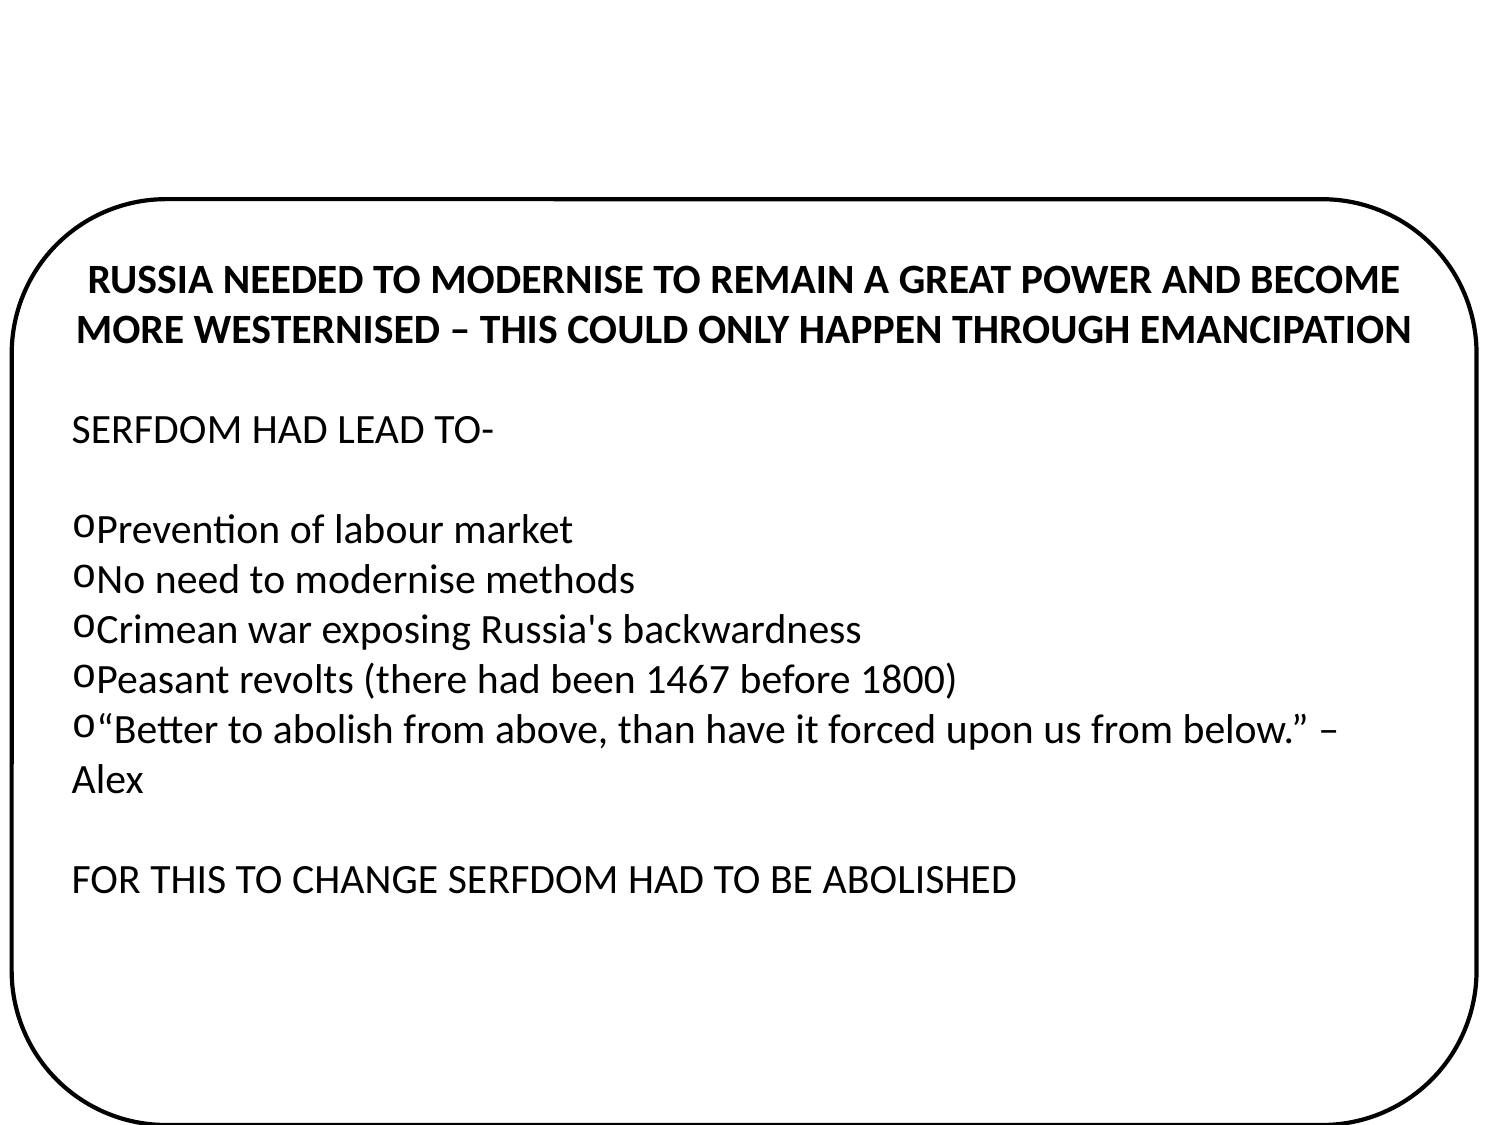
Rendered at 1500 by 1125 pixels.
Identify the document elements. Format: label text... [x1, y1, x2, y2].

text_box RUSSIA NEEDED TO MODERNISE TO REMAIN A GREAT POWER AND BECOME MORE WESTERNISED – THIS COULD ONLY HAPPEN THROUGH EMANCIPATION SERFDOM HAD LEAD TO- Prevention of labour market No need to modernise methods Crimean war exposing Russia's backwardness Peasant revolts (there had been 1467 before 1800) “Better to abolish from above, than have it forced upon us from below.” – Alex FOR THIS TO CHANGE SERFDOM HAD TO BE ABOLISHED [9, 197, 1479, 1125]
